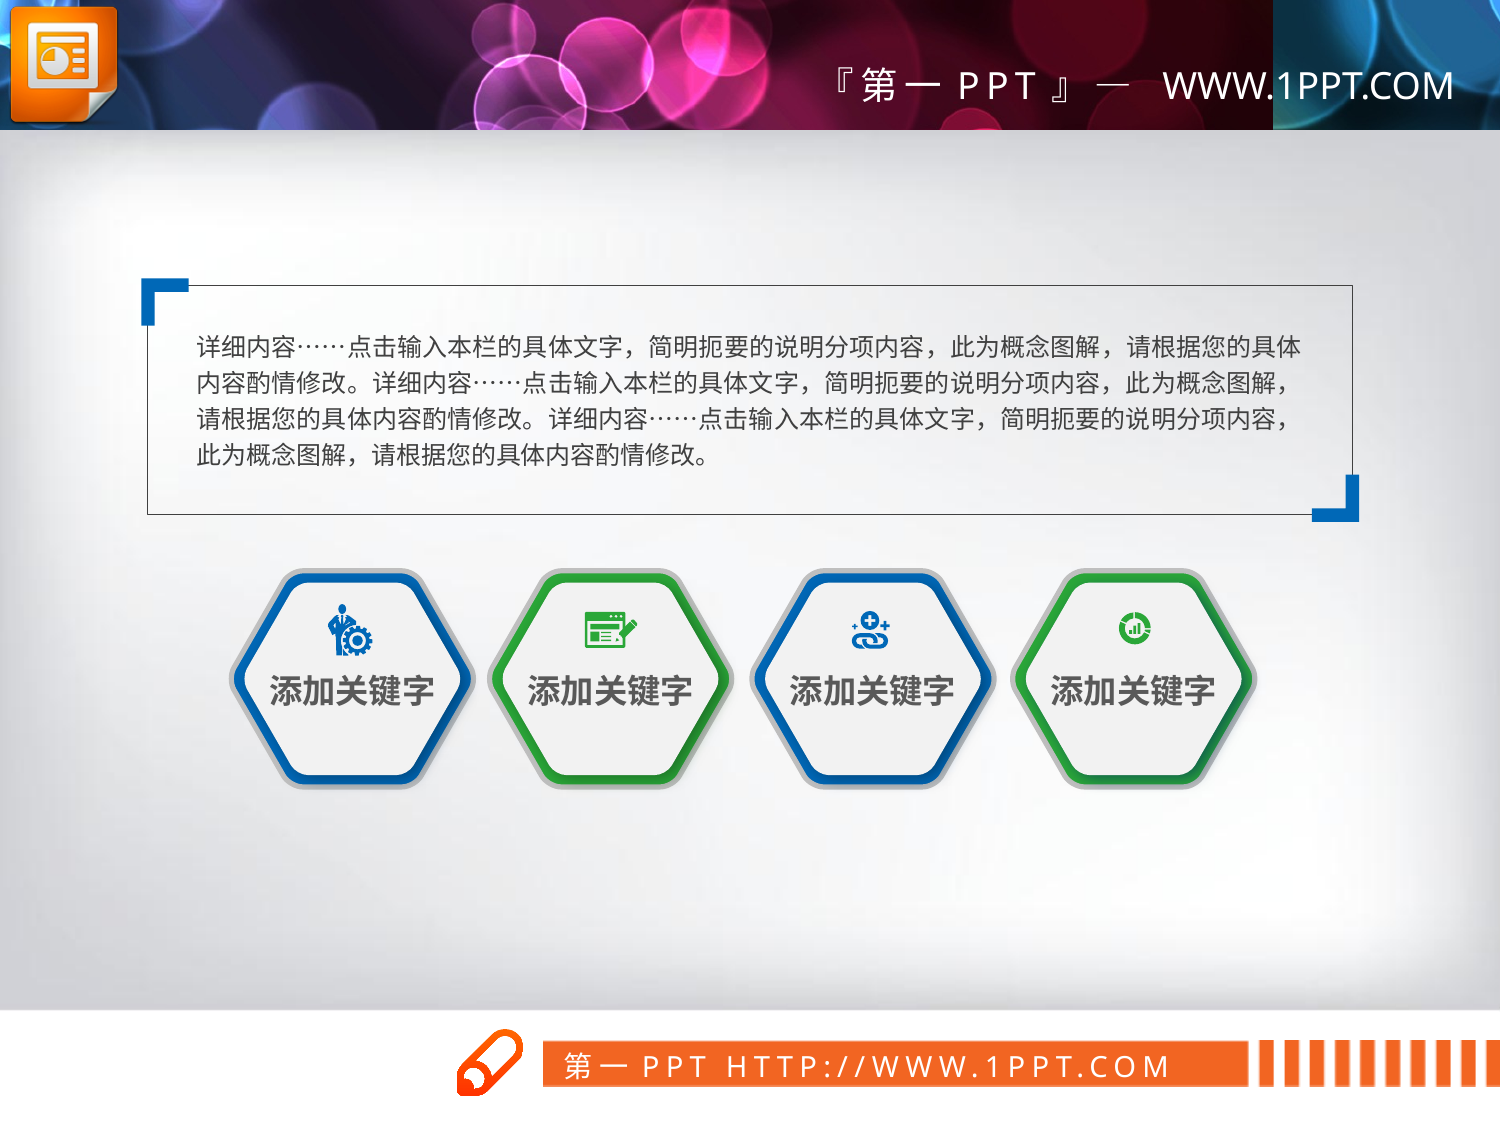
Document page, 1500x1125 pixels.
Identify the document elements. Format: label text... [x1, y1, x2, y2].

picture [543, 1040, 1500, 1087]
text_box [147, 285, 1353, 515]
text_box [502, 582, 719, 708]
text_box [1311, 474, 1360, 522]
text_box [765, 582, 981, 708]
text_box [584, 611, 638, 648]
text_box 添加关键字 [778, 664, 968, 716]
text_box 添加关键字 [1039, 664, 1229, 716]
text_box [244, 582, 461, 709]
picture [0, 0, 1500, 1012]
text_box 详细内容……点击输入本栏的具体文字，简明扼要的说明分项内容，此为概念图解，请根据您的具体内容酌情修改。详细内容……点击输入本栏的具体文字，简明扼要的说明分项内容，此为概念图解，请根据您的具体内容酌情修改。详细内容……点击输入本栏的具体文字，简明扼要的说明分项内容，此为概念图解，请根据您的具体内容酌情修改。 [196, 325, 1304, 470]
text_box [141, 278, 189, 326]
text_box [1012, 570, 1204, 786]
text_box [851, 610, 890, 649]
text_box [1116, 611, 1151, 645]
text_box 添加关键字 [516, 664, 706, 716]
text_box [231, 570, 425, 786]
text_box [783, 716, 963, 776]
text_box [262, 716, 443, 776]
text_box [751, 570, 944, 786]
text_box [1043, 716, 1224, 776]
text_box [1025, 582, 1242, 708]
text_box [327, 603, 373, 656]
text_box 添加关键字 [258, 664, 448, 716]
text_box [520, 716, 701, 776]
text_box [489, 570, 682, 787]
